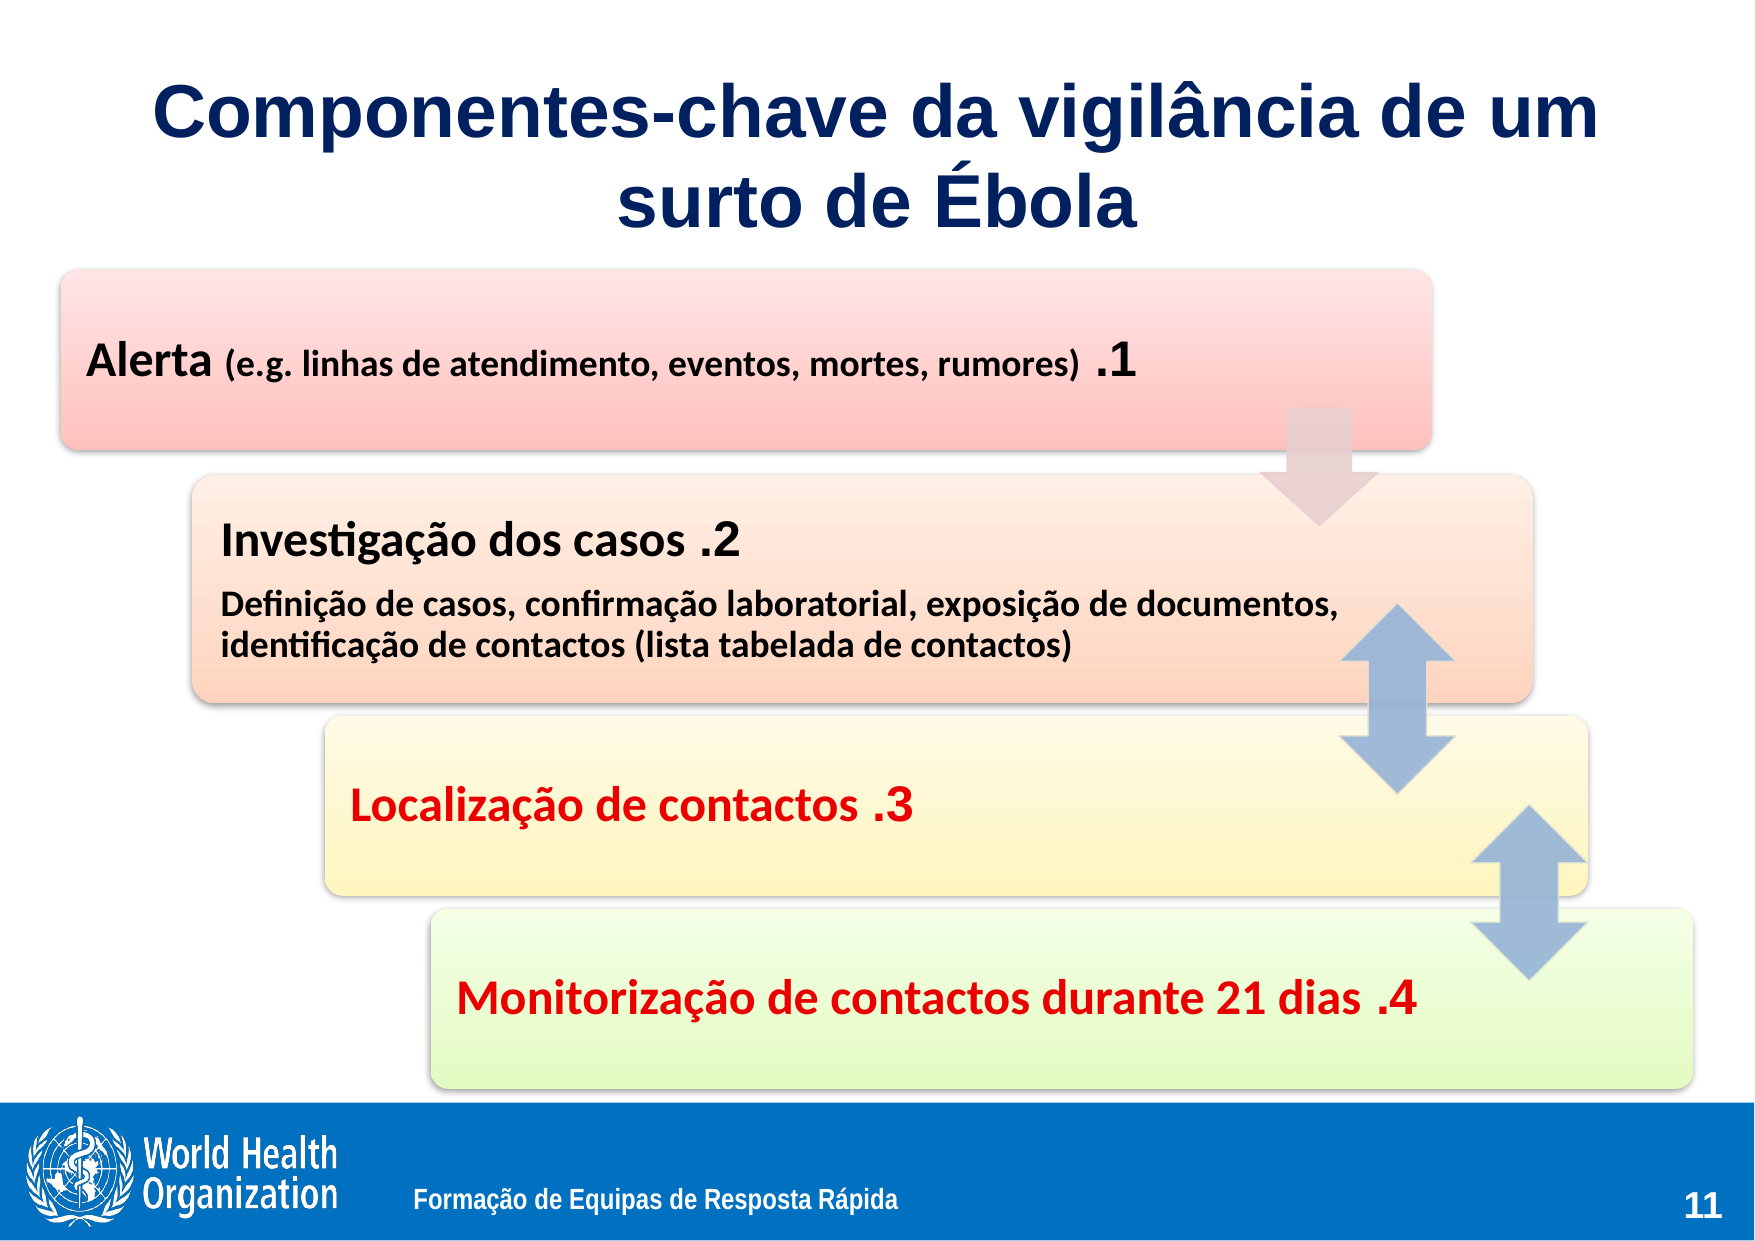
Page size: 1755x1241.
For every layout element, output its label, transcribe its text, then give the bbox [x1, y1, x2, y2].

picture [25, 1116, 337, 1227]
title Componentes-chave da vigilância de um surto de Ébola [87, 49, 1667, 257]
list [87, 269, 1667, 1090]
